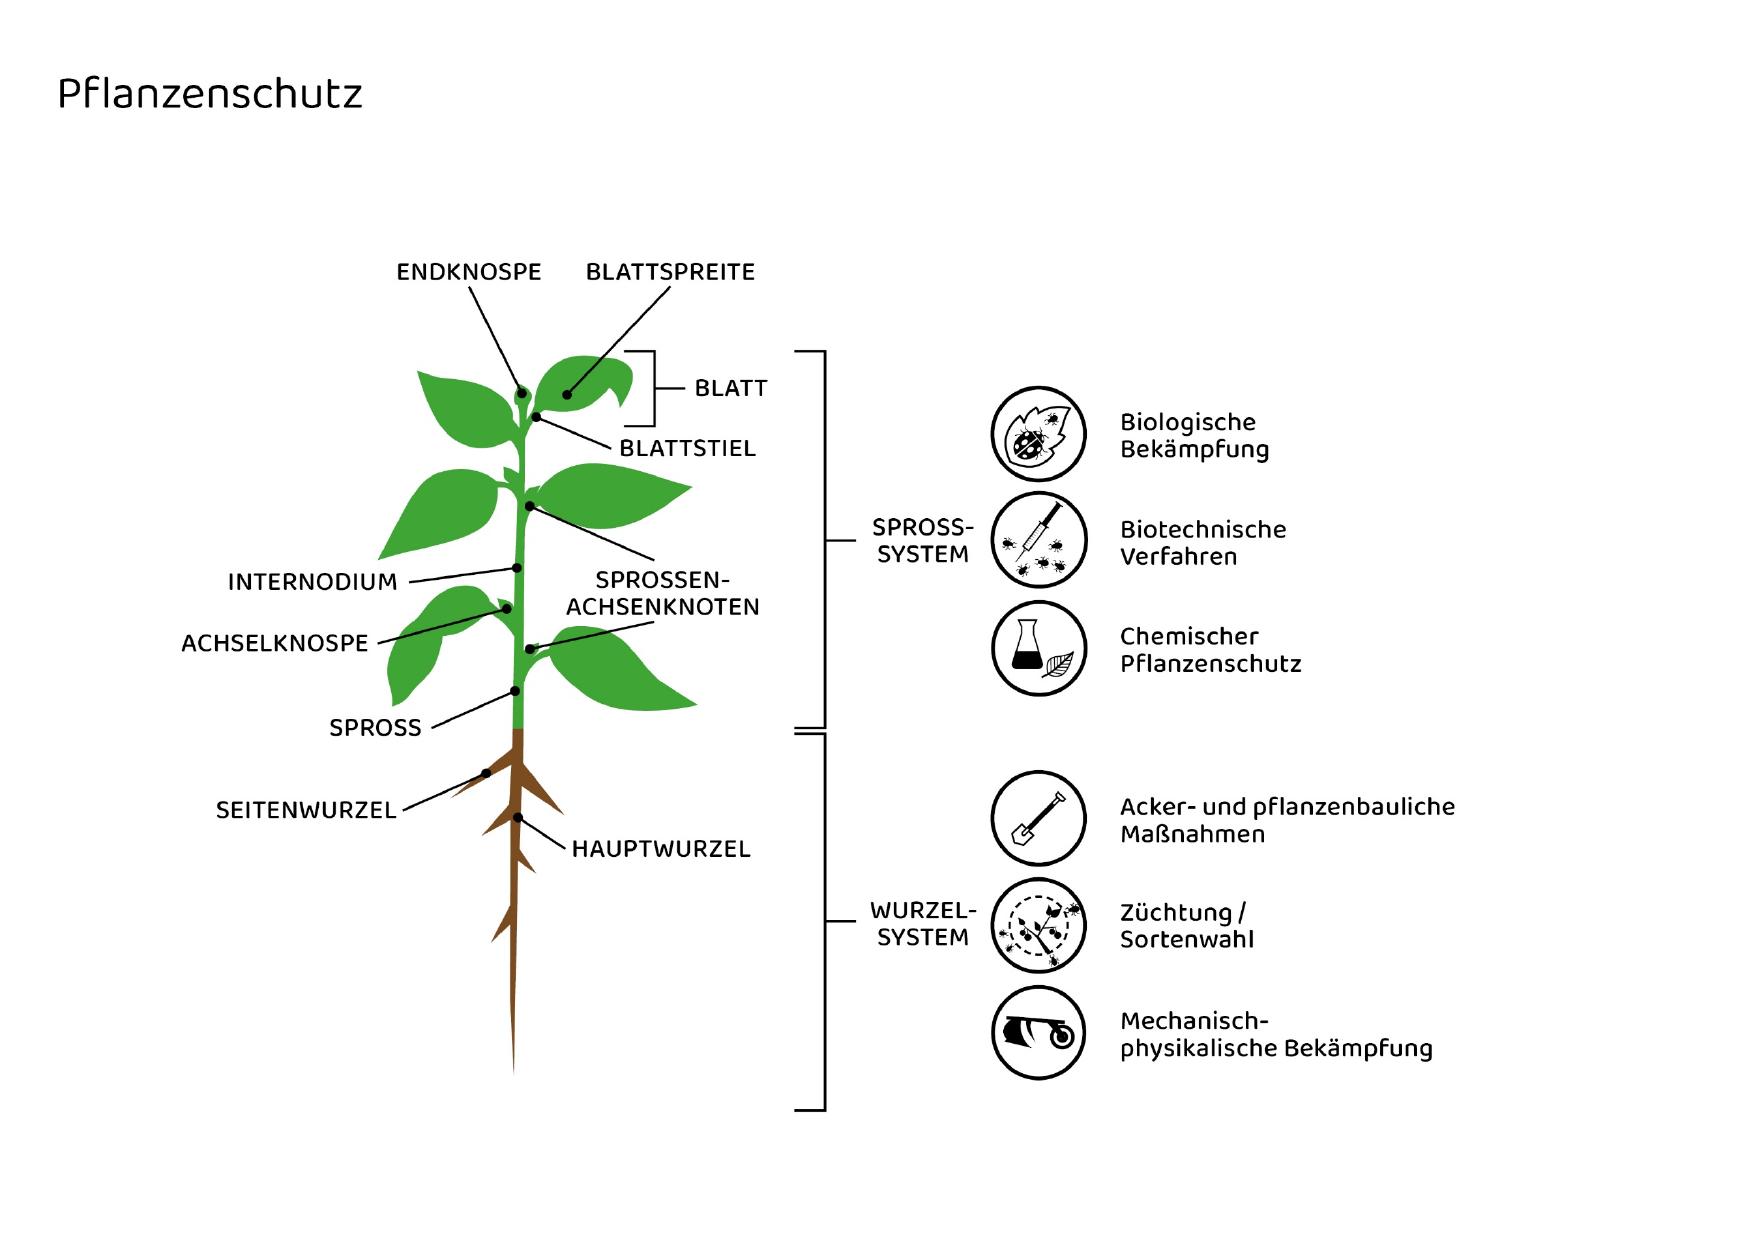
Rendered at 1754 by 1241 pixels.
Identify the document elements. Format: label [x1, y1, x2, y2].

picture [0, 0, 1650, 1167]
